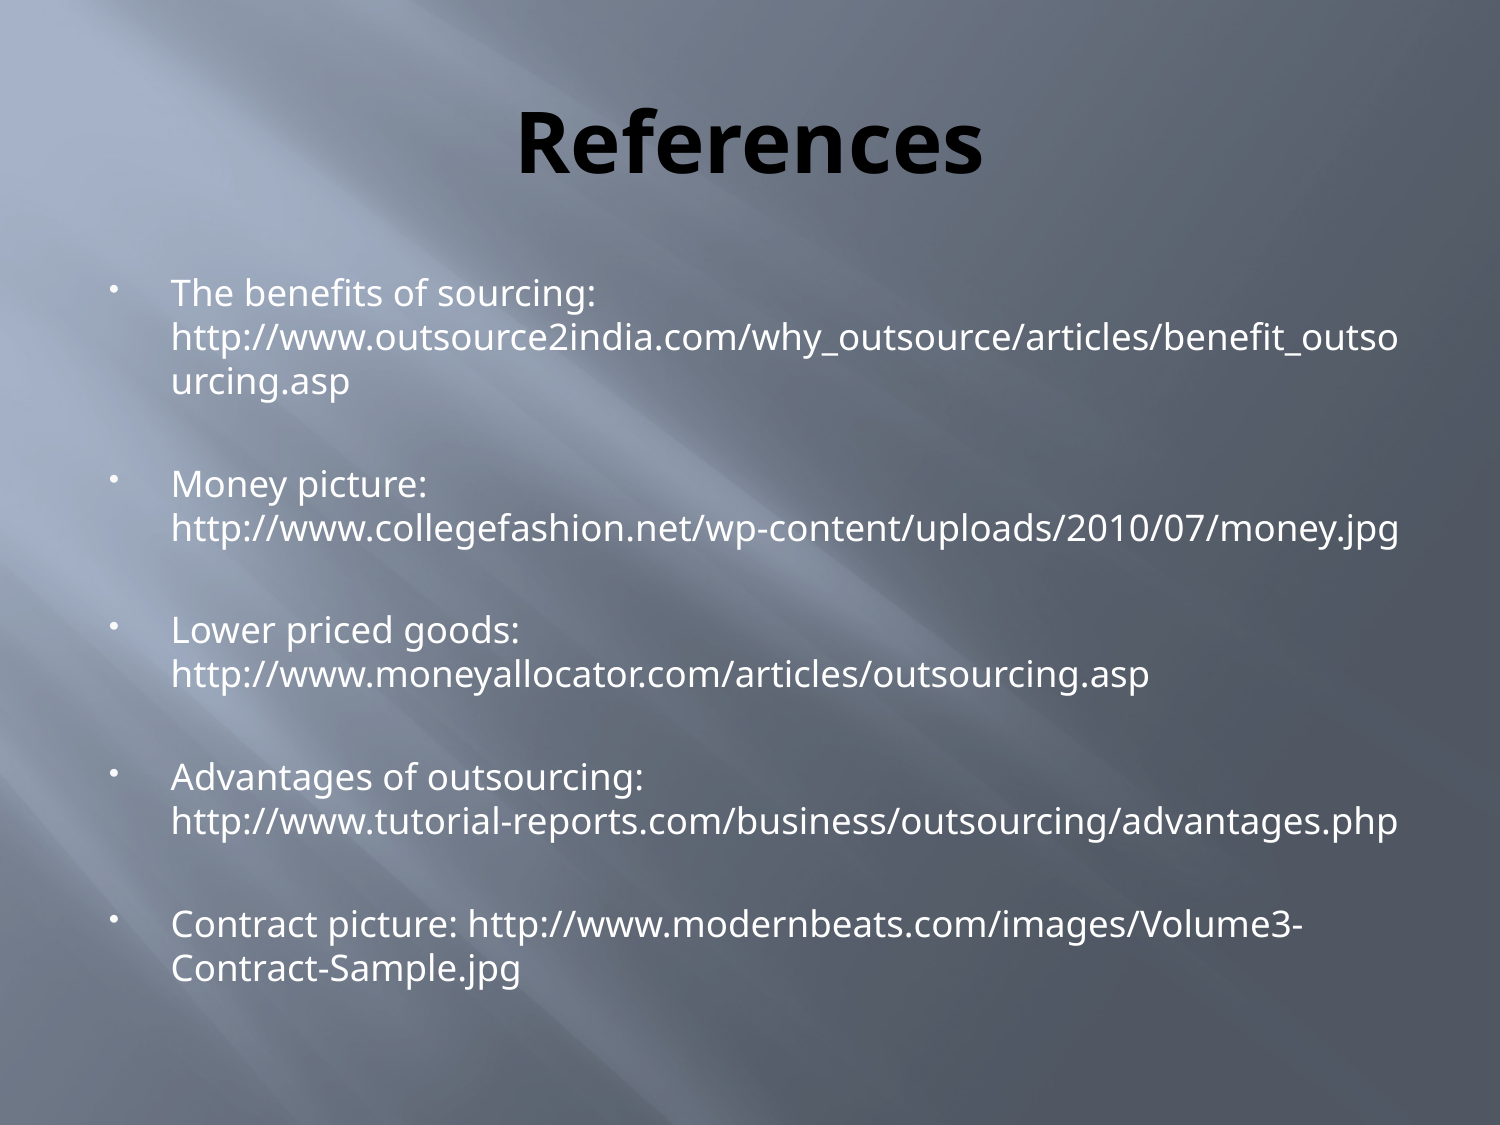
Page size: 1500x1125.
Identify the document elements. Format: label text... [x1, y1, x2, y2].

list The benefits of sourcing: http://www.outsource2india.com/why_outsource/articles/benefit_outsourcing.asp Money picture: http://www.collegefashion.net/wp-content/uploads/2010/07/money.jpg Lower priced goods: http://www.moneyallocator.com/articles/outsourcing.asp Advantages of outsourcing: http://www.tutorial-reports.com/business/outsourcing/advantages.php Contract picture: http://www.modernbeats.com/images/Volume3-Contract-Sample.jpg [75, 262, 1425, 1035]
title References [75, 45, 1425, 233]
